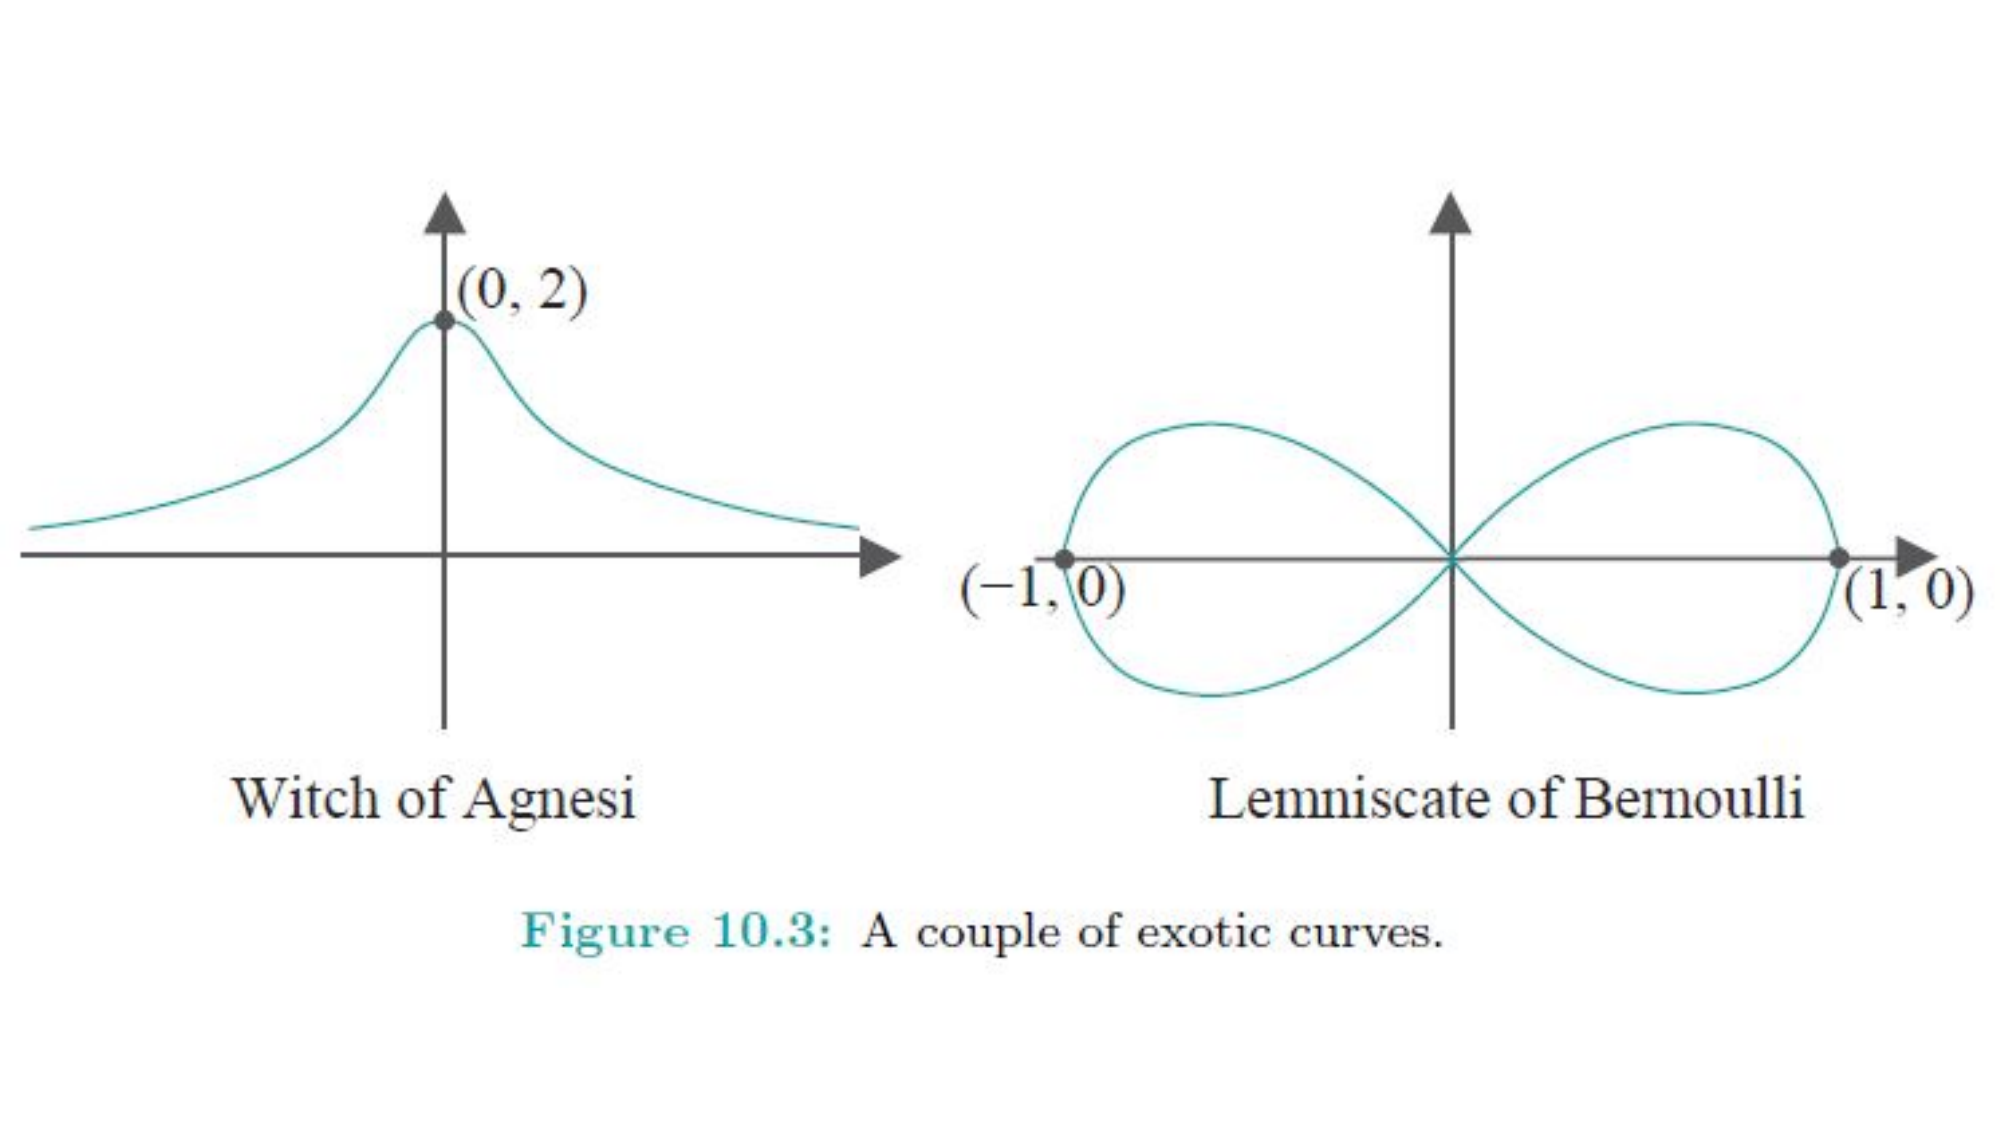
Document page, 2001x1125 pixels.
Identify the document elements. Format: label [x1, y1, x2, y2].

picture [0, 137, 2000, 988]
